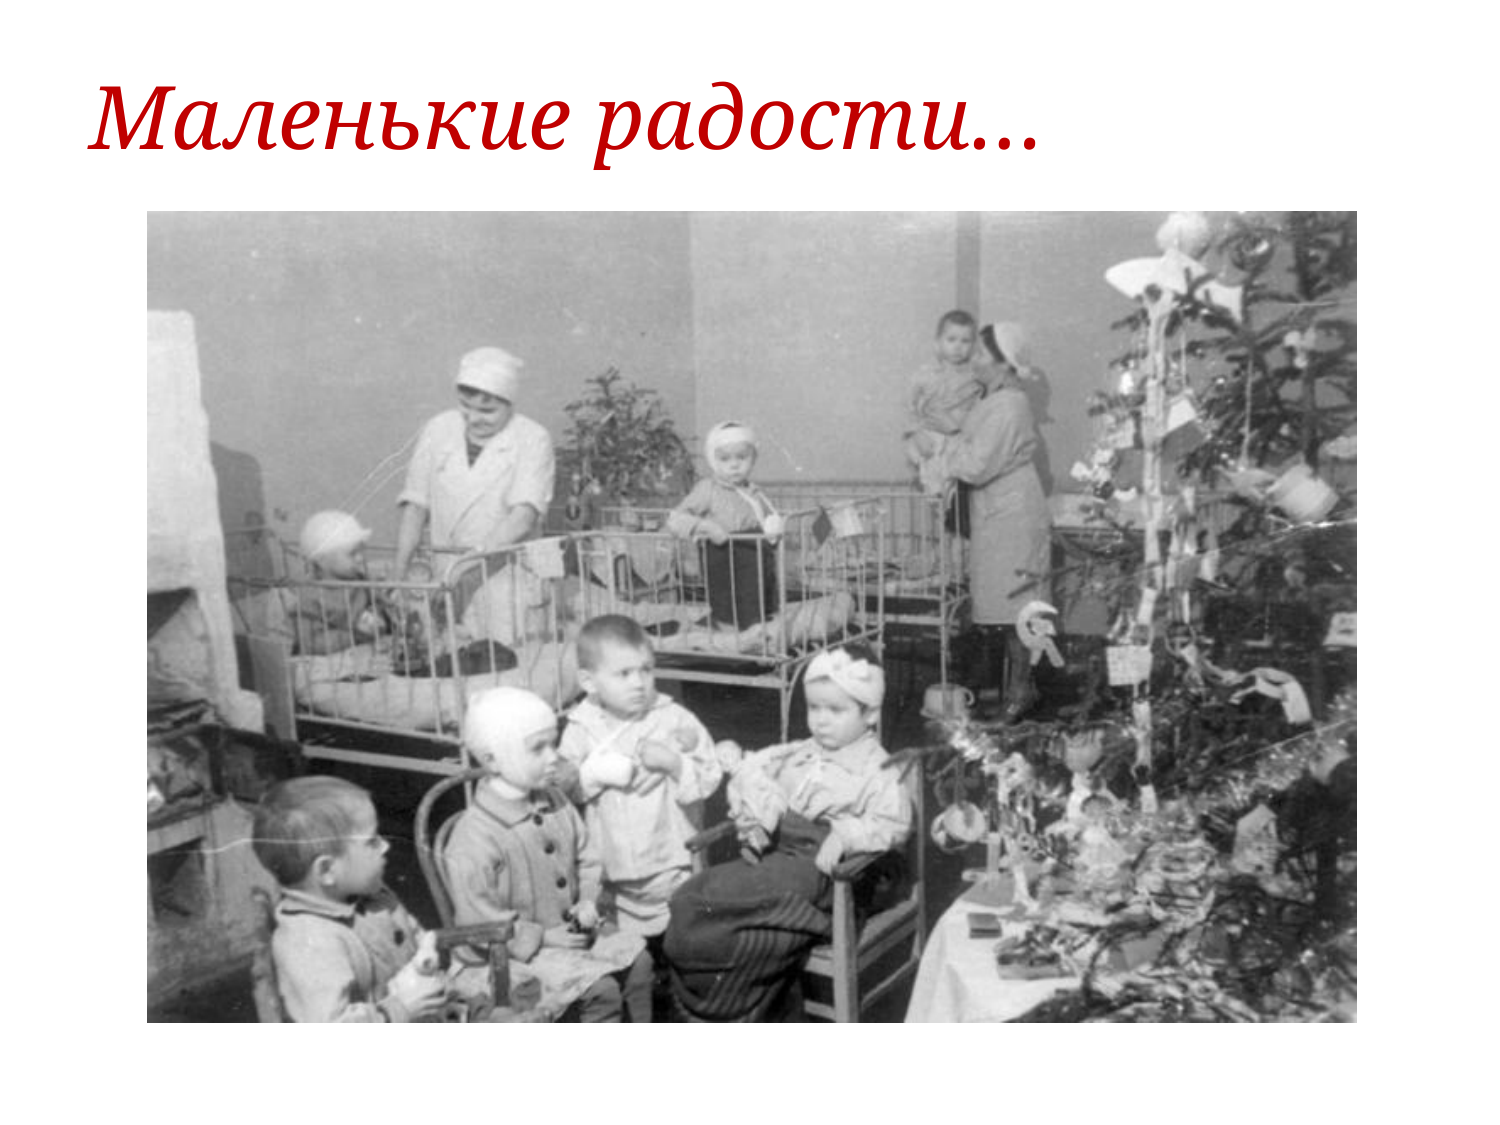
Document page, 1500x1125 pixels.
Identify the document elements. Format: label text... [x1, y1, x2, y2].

title Маленькие радости… [75, 54, 1425, 173]
picture [147, 211, 1358, 1023]
